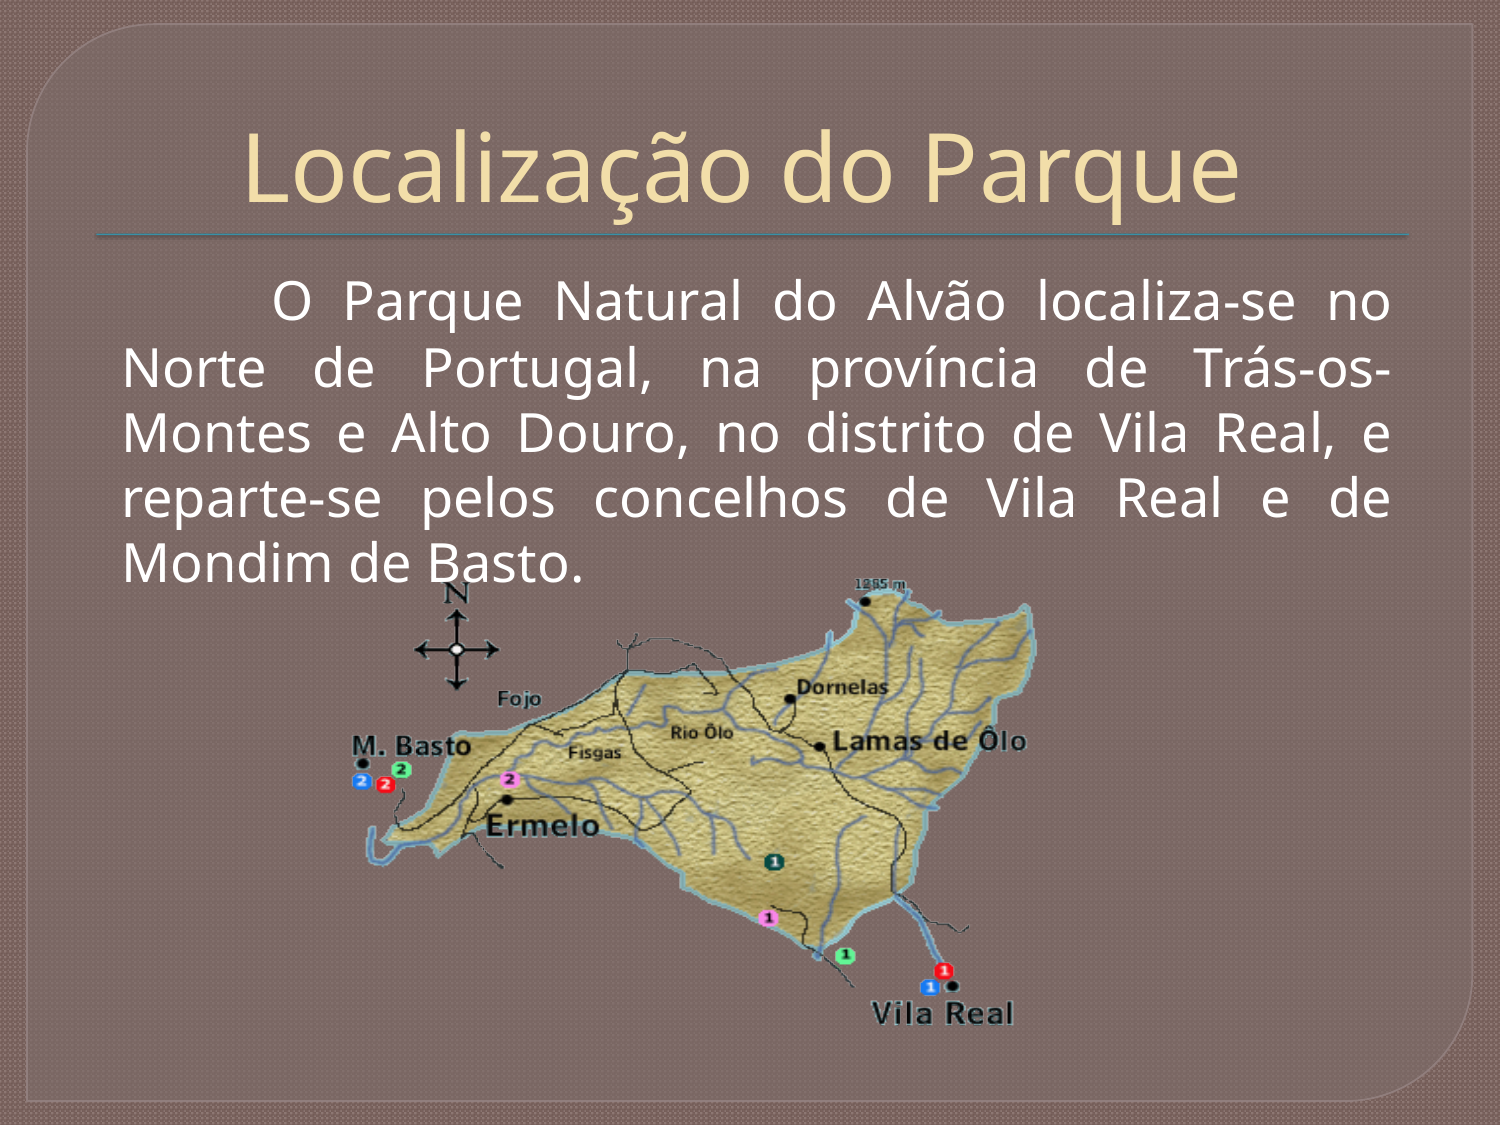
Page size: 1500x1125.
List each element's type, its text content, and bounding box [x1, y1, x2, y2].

title Localização do Parque [75, 41, 1425, 230]
list O Parque Natural do Alvão localiza-se no Norte de Portugal, na província de Trás-os-Montes e Alto Douro, no distrito de Vila Real, e reparte-se pelos concelhos de Vila Real e de Mondim de Basto. [58, 246, 1409, 989]
picture [339, 573, 1044, 1034]
